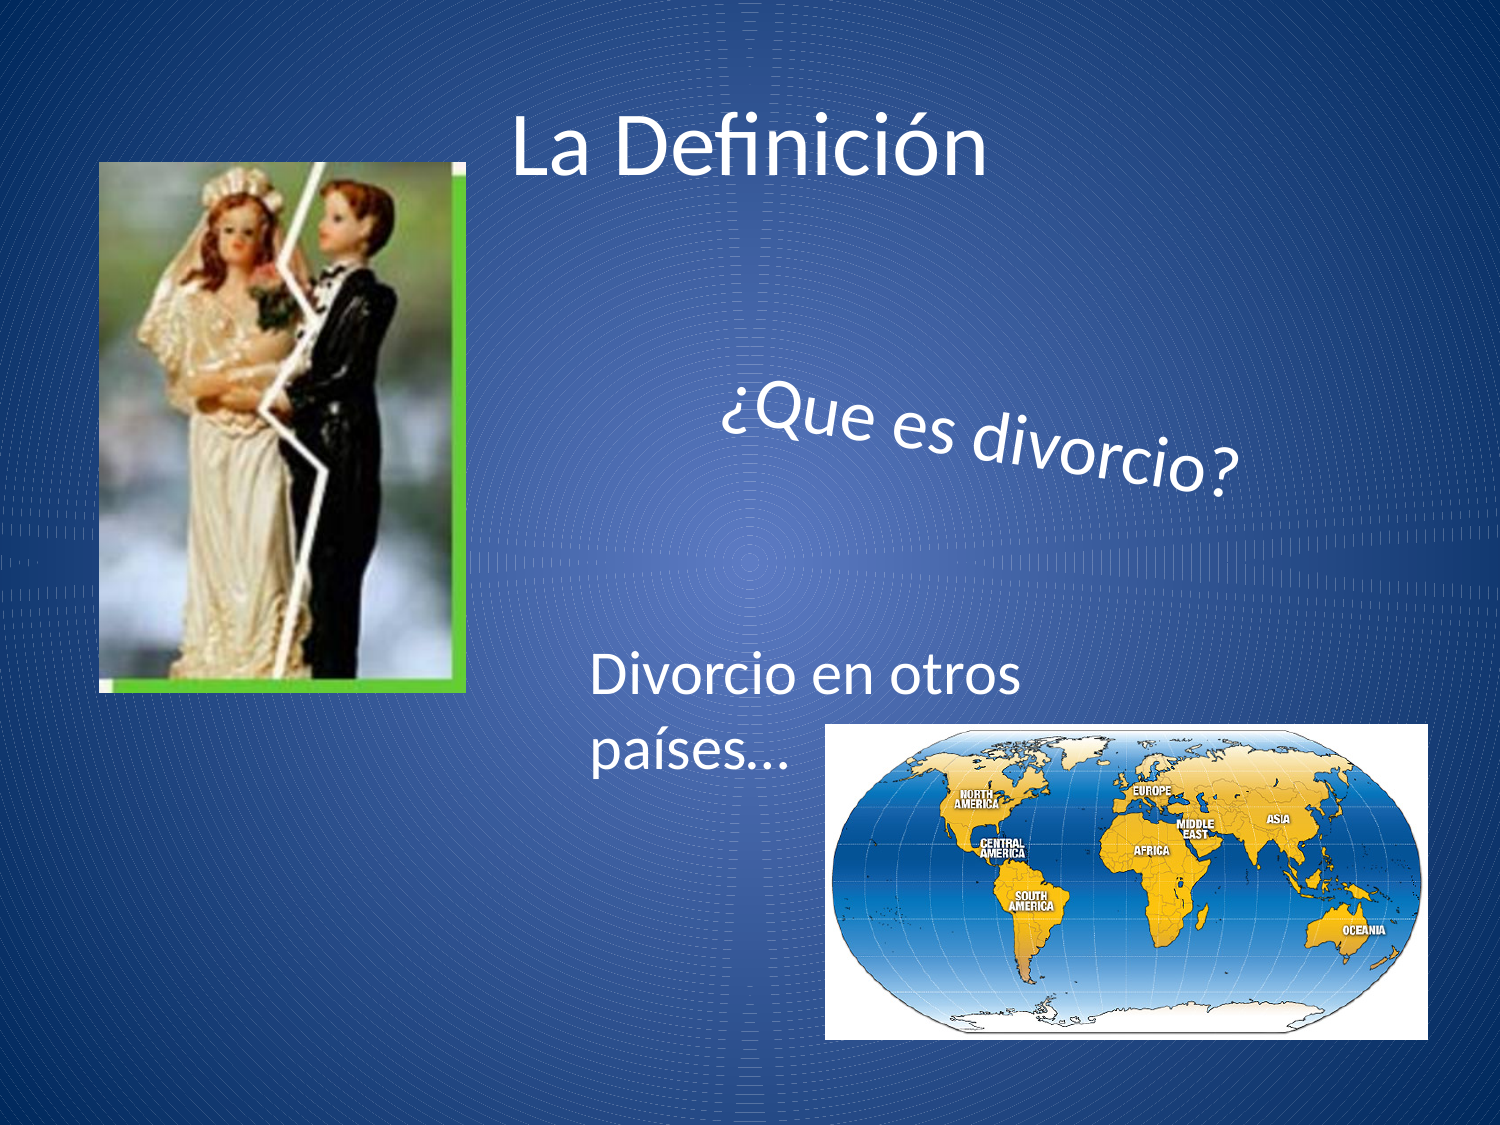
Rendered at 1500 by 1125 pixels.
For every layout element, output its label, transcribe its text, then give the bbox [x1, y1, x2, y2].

text_box Divorcio en otros países… [574, 624, 1188, 865]
text_box ¿Que es divorcio? [700, 337, 1286, 527]
picture [99, 162, 466, 693]
title La Definición [75, 45, 1425, 233]
picture [824, 724, 1428, 1041]
